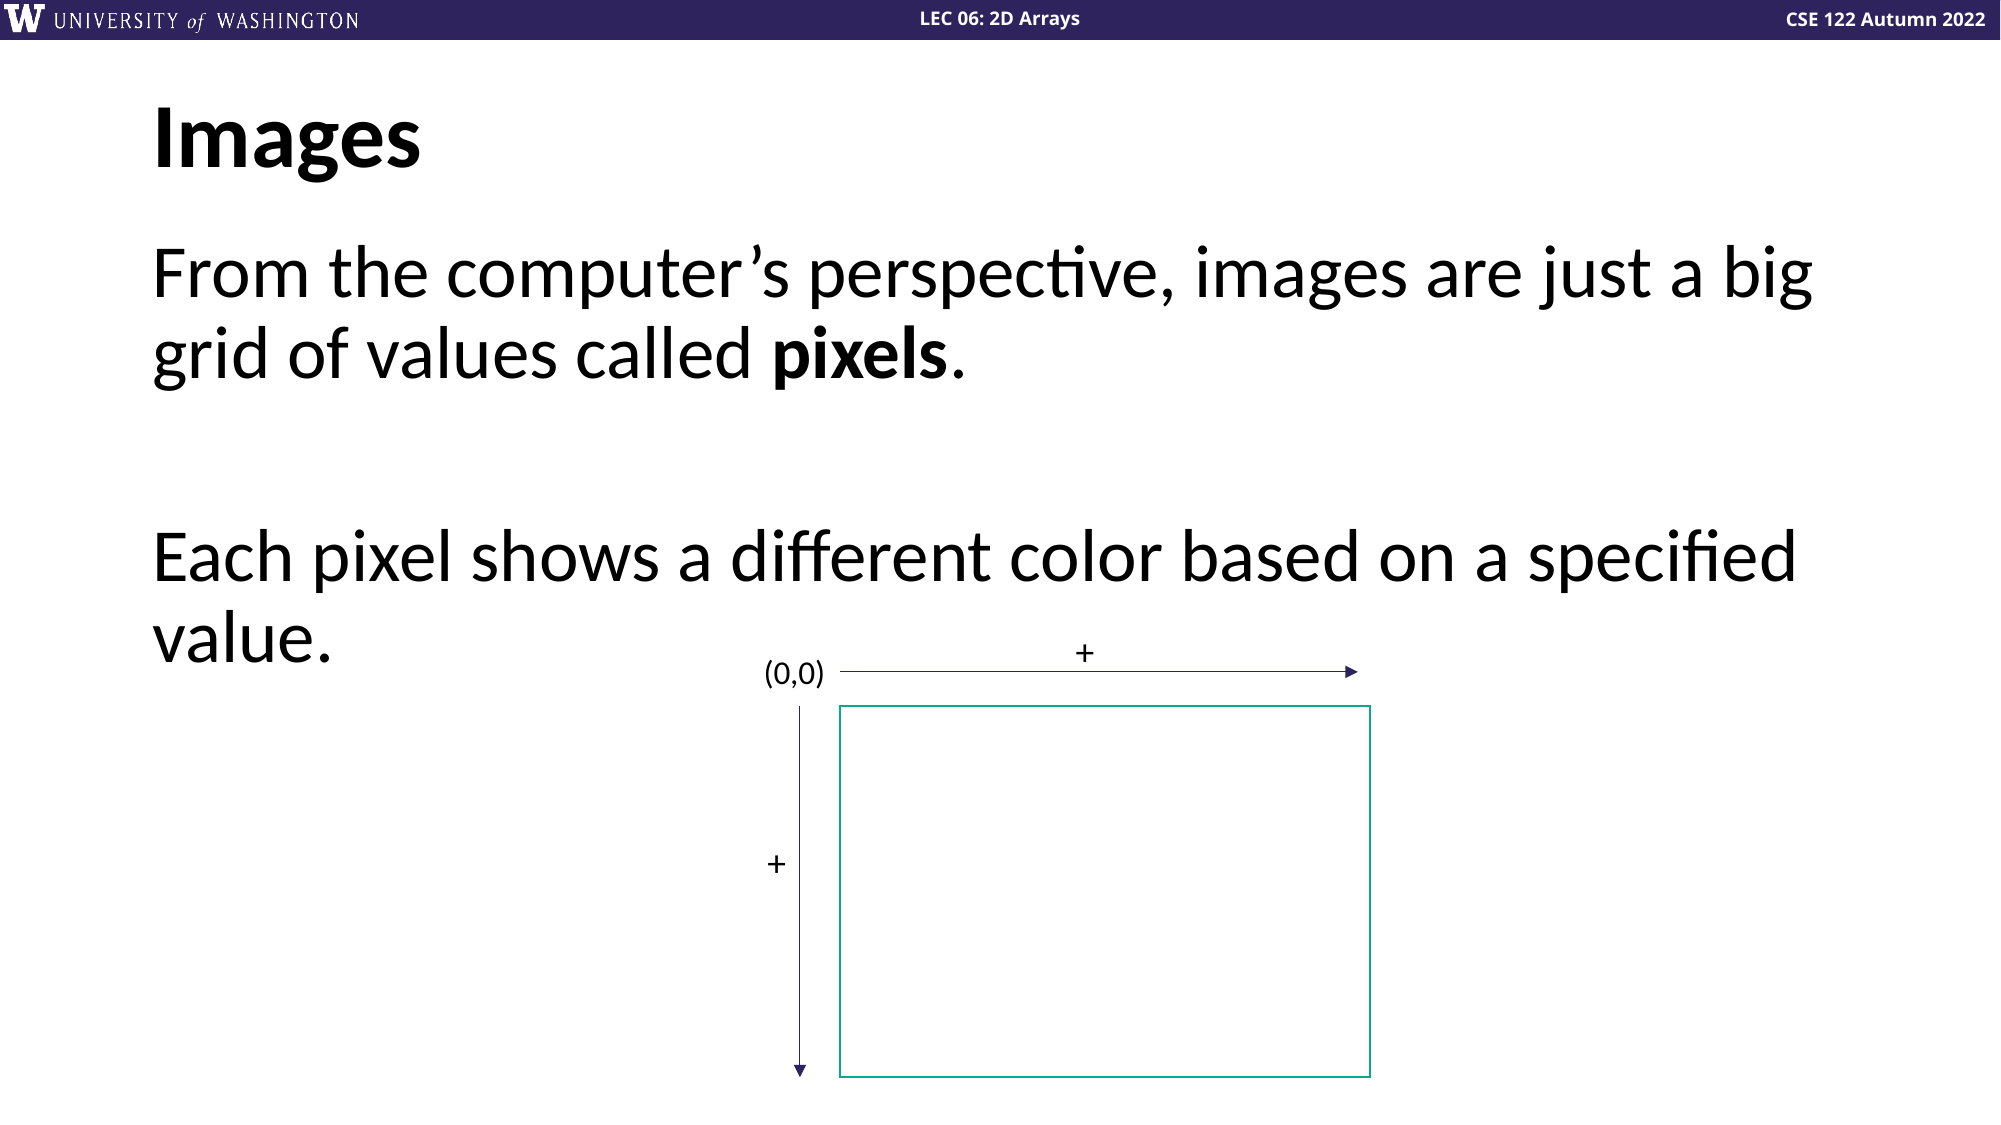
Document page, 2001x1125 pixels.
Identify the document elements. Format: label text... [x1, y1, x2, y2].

text_box (0,0) [748, 644, 842, 699]
list From the computer’s perspective, images are just a big grid of values called pixels. Each pixel shows a different color based on a specified value. [137, 224, 1863, 1014]
title Images [137, 74, 1863, 200]
text_box + [1060, 620, 1105, 671]
text_box [839, 705, 1371, 1078]
text_box + [1060, 672, 1105, 681]
text_box + [752, 831, 797, 891]
picture [4, 4, 358, 33]
